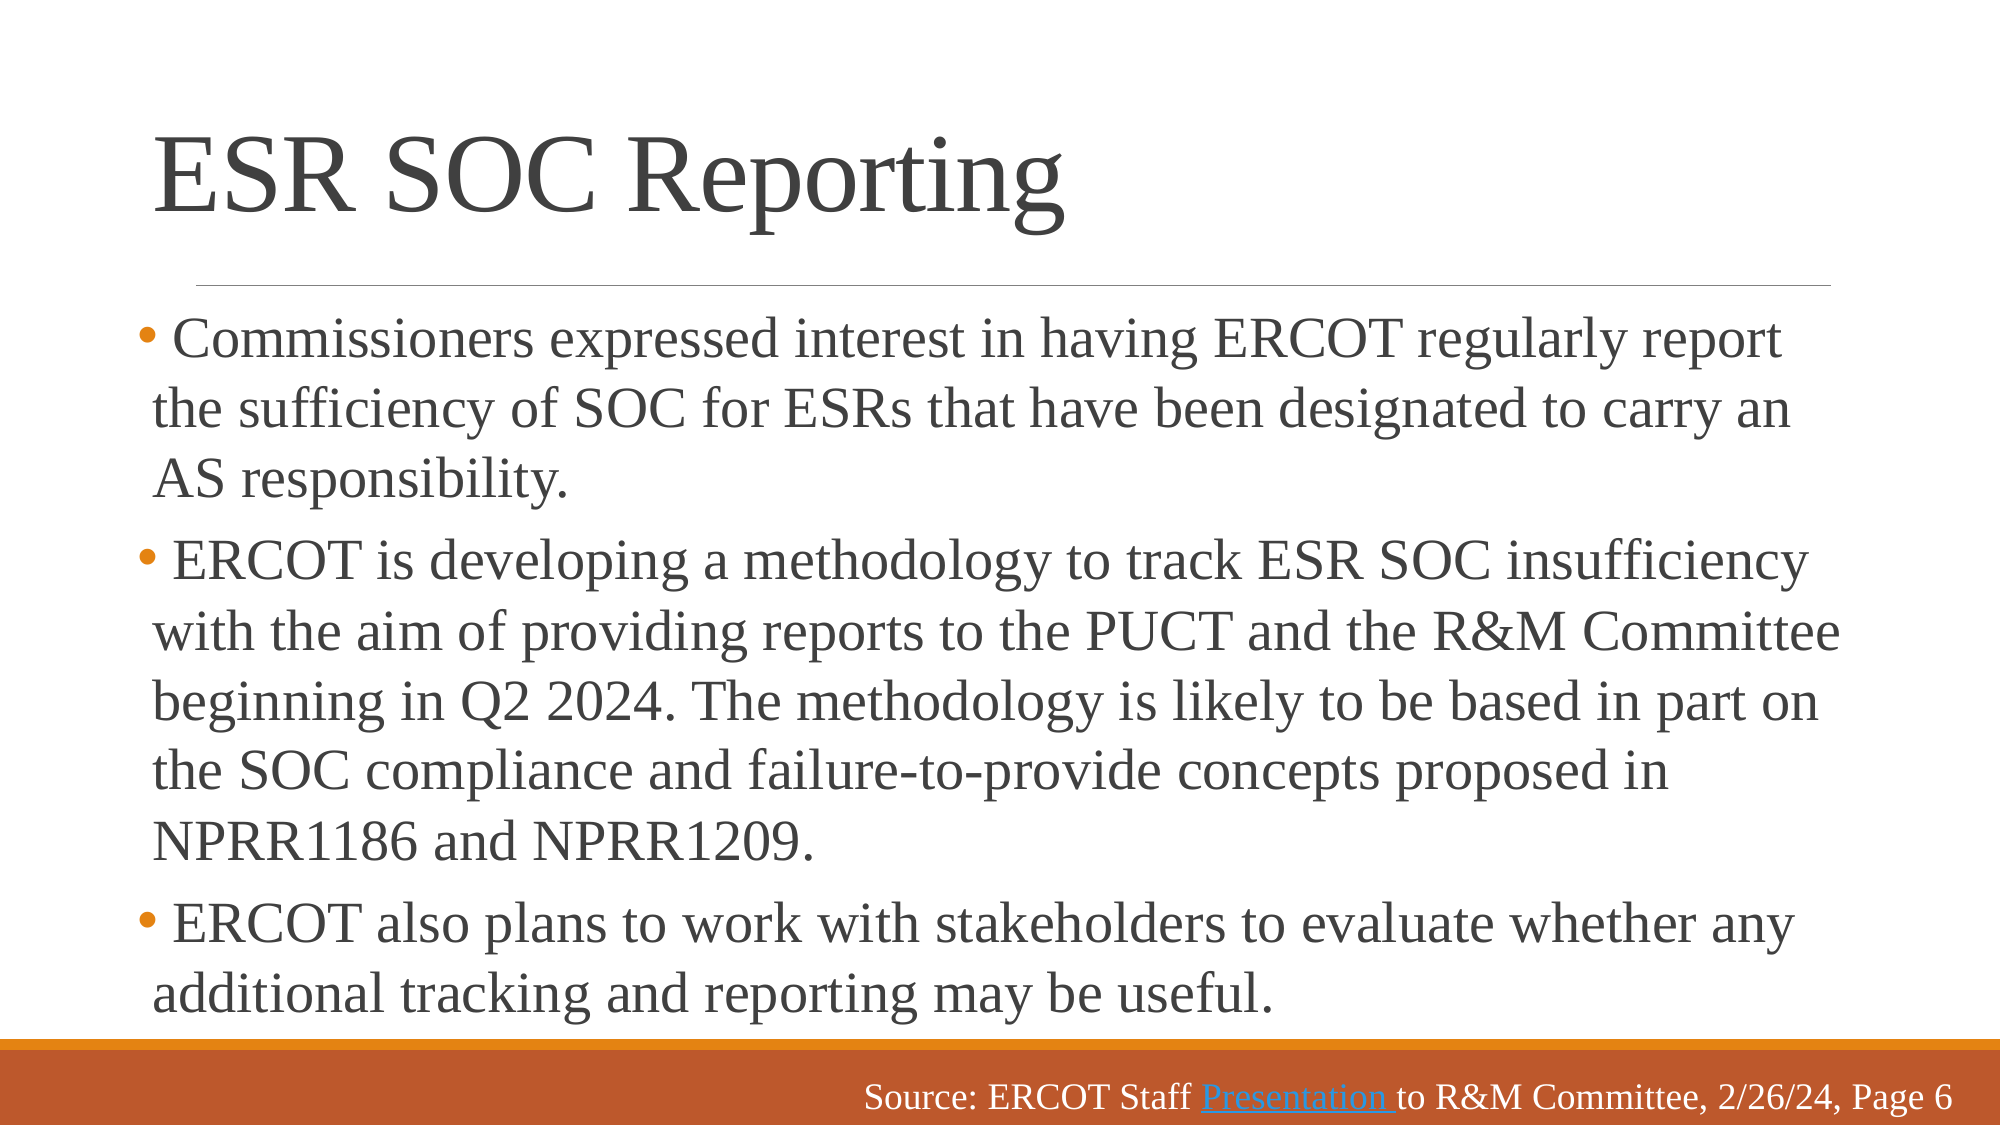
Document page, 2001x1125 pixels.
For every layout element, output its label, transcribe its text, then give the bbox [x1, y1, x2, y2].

list Commissioners expressed interest in having ERCOT regularly report the sufficiency of SOC for ESRs that have been designated to carry an AS responsibility. ERCOT is developing a methodology to track ESR SOC insufficiency with the aim of providing reports to the PUCT and the R&M Committee beginning in Q2 2024. The methodology is likely to be based in part on the SOC compliance and failure-to-provide concepts proposed in NPRR1186 and NPRR1209. ERCOT also plans to work with stakeholders to evaluate whether any additional tracking and reporting may be useful. [137, 291, 1863, 1013]
title ESR SOC Reporting [137, 41, 1893, 292]
text_box Source: ERCOT Staff Presentation to R&M Committee, 2/26/24, Page 6 [848, 1064, 1969, 1125]
